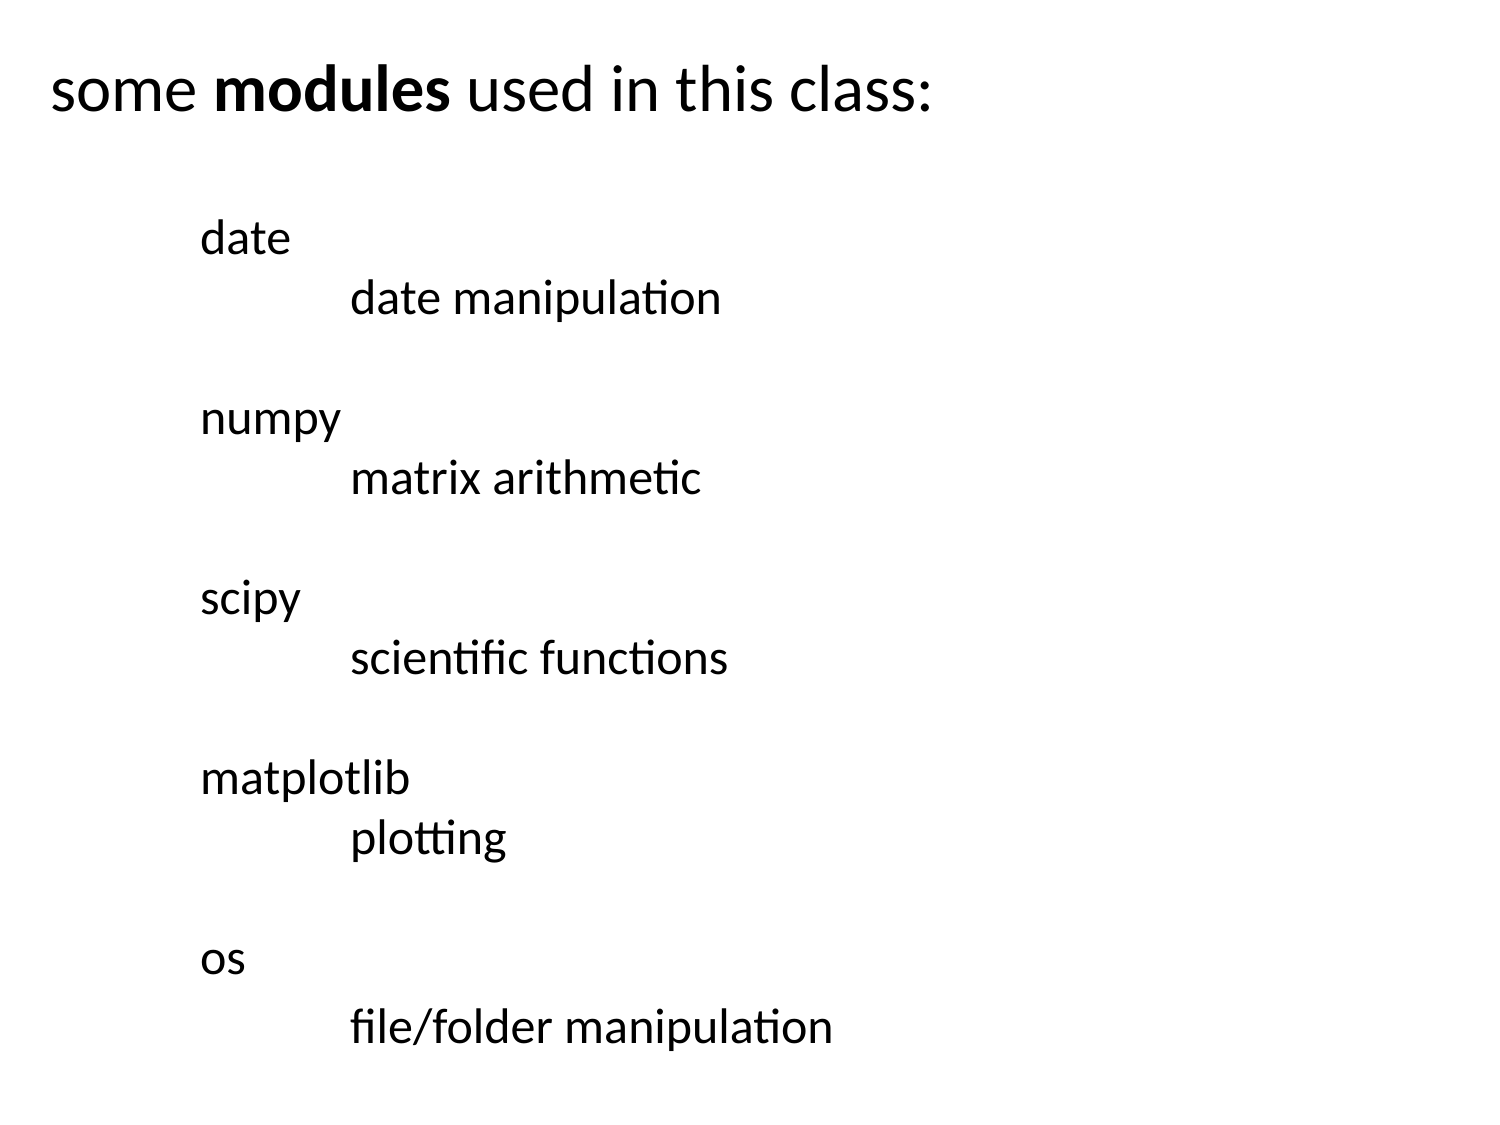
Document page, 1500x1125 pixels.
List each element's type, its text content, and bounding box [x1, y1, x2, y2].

text_box some modules used in this class: date date manipulation numpy matrix arithmetic scipy scientific functions matplotlib plotting os file/folder manipulation [35, 37, 1300, 1063]
